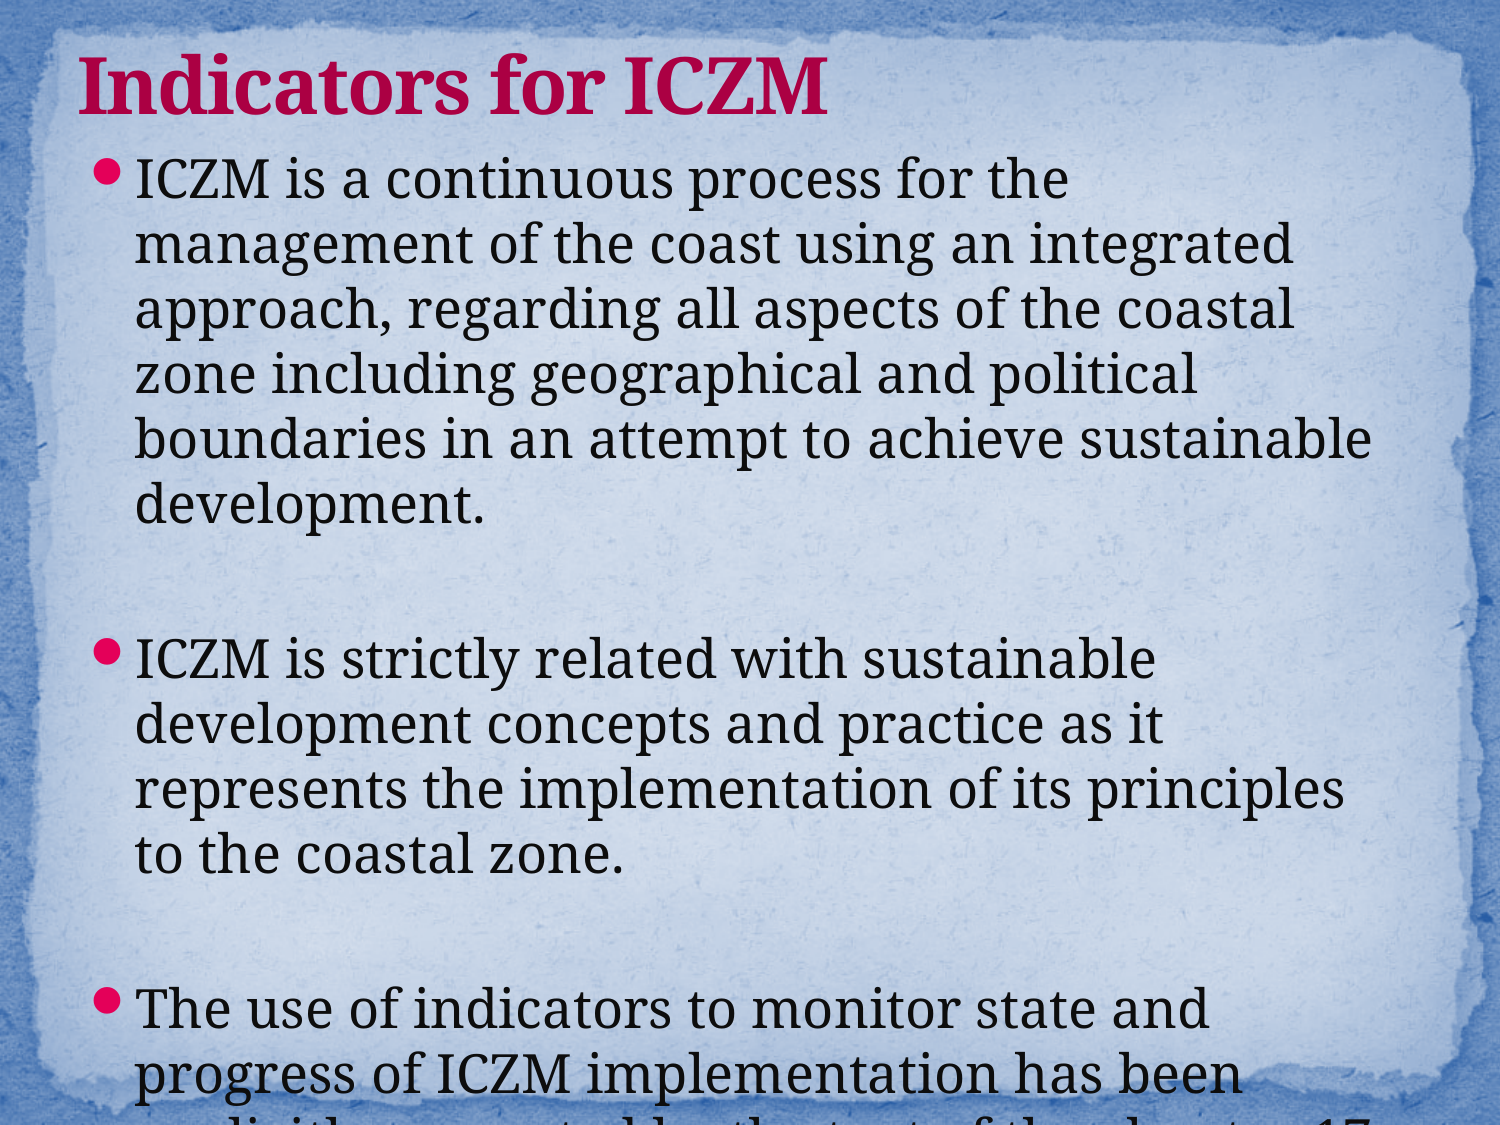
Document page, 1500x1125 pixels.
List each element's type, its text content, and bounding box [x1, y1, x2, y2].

list ICZM is a continuous process for the management of the coast using an integrated approach, regarding all aspects of the coastal zone including geographical and political boundaries in an attempt to achieve sustainable development. ICZM is strictly related with sustainable development concepts and practice as it represents the implementation of its principles to the coastal zone. The use of indicators to monitor state and progress of ICZM implementation has been explicitly suggested by the text of the chapter 17 of the Agenda 21. [75, 137, 1425, 888]
title Indicators for ICZM [62, 0, 1413, 138]
